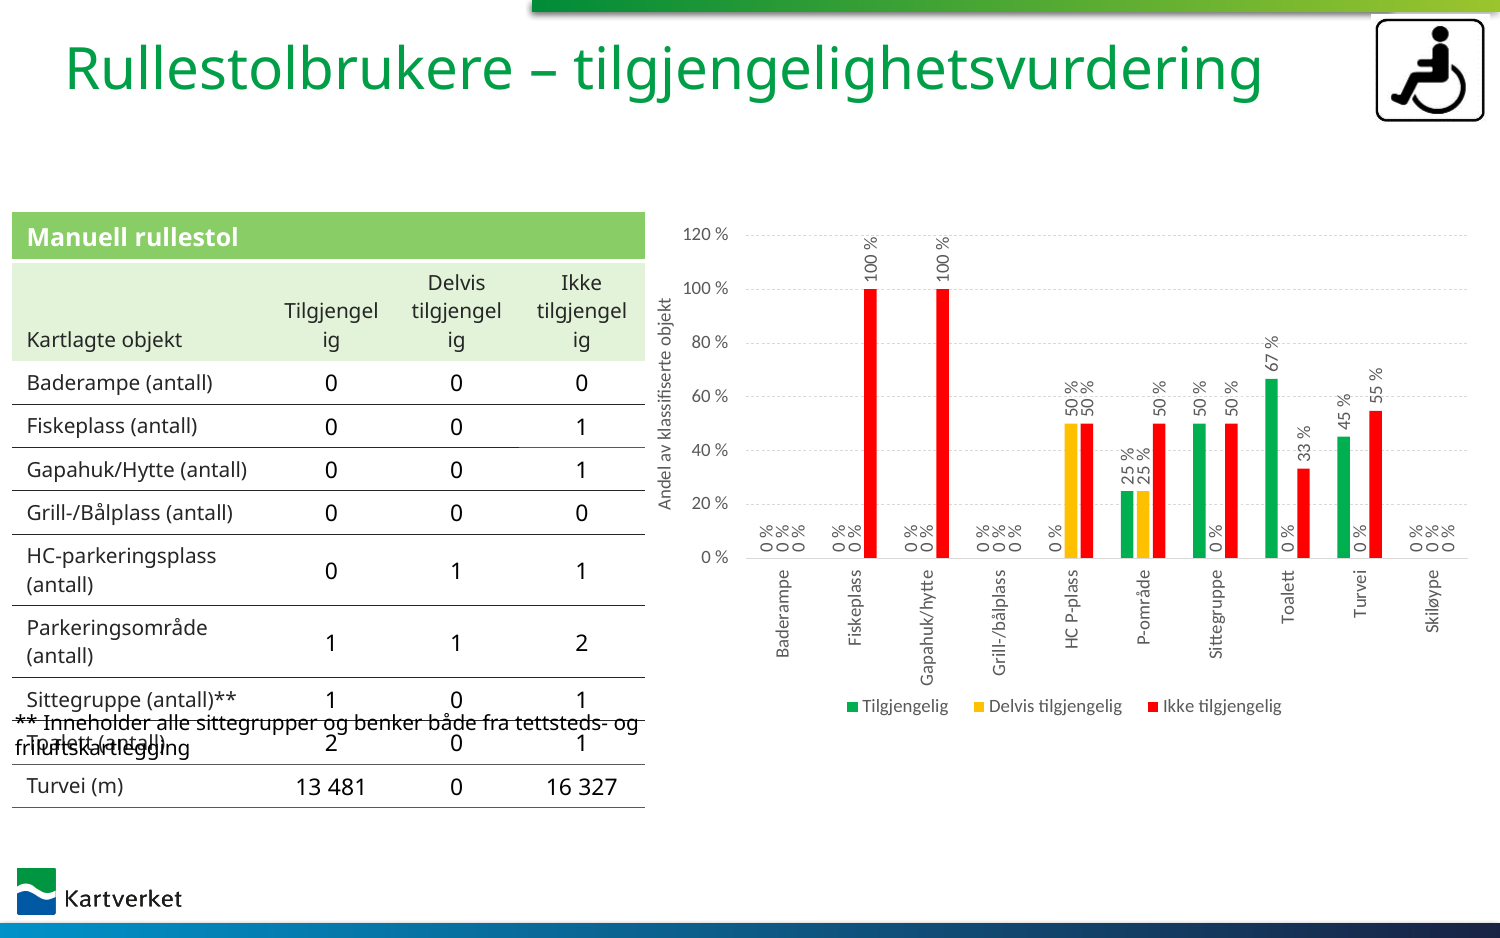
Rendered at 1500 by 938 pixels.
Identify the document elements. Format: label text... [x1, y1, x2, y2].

text_box Rullestolbrukere – tilgjengelighetsvurdering [49, 12, 1372, 109]
table_cell 0 [519, 491, 638, 534]
text_box ** Inneholder alle sittegrupper og benker både fra tettsteds- og friluftskartlegging [0, 702, 745, 768]
table_header Manuell rullestol [12, 212, 645, 259]
picture [1371, 13, 1491, 127]
table_cell 0 [394, 405, 519, 447]
table_cell Sittegruppe (antall)** [12, 678, 269, 702]
table_cell Fiskeplass (antall) [12, 405, 269, 447]
table_cell 1 [269, 606, 394, 677]
table_cell Tilgjengelig [269, 263, 394, 361]
table_cell 0 [394, 448, 519, 490]
table_cell 13 481 [269, 768, 394, 807]
table_cell 2 [519, 606, 638, 677]
table_cell Parkeringsområde (antall) [12, 606, 269, 677]
table_cell Kartlagte objekt [12, 263, 269, 361]
table_cell 1 [519, 535, 638, 605]
table_cell Gapahuk/Hytte (antall) [12, 448, 269, 490]
table_cell 1 [519, 448, 638, 490]
table_cell 0 [394, 768, 519, 807]
table_cell Delvis tilgjengelig [394, 263, 519, 361]
picture [643, 218, 1480, 728]
table_cell 0 [269, 405, 394, 447]
table_cell 0 [394, 678, 519, 702]
table_cell Turvei (m) [12, 768, 269, 807]
table_cell 0 [269, 361, 394, 404]
table_cell Baderampe (antall) [12, 361, 269, 404]
table_cell HC-parkeringsplass (antall) [12, 535, 269, 605]
table_cell Ikke tilgjengelig [519, 263, 638, 361]
table_cell 1 [519, 678, 638, 702]
table_cell 0 [269, 535, 394, 605]
table_cell 0 [394, 361, 519, 404]
table_cell 0 [394, 491, 519, 534]
table_cell 1 [269, 678, 394, 702]
table_cell 0 [269, 448, 394, 490]
table_cell 1 [394, 606, 519, 677]
table_cell 1 [394, 535, 519, 605]
table_cell Grill-/Bålplass (antall) [12, 491, 269, 534]
table_cell 1 [519, 405, 638, 447]
table_cell 0 [519, 361, 638, 404]
table_cell 0 [269, 491, 394, 534]
table_cell 16 327 [519, 768, 645, 807]
